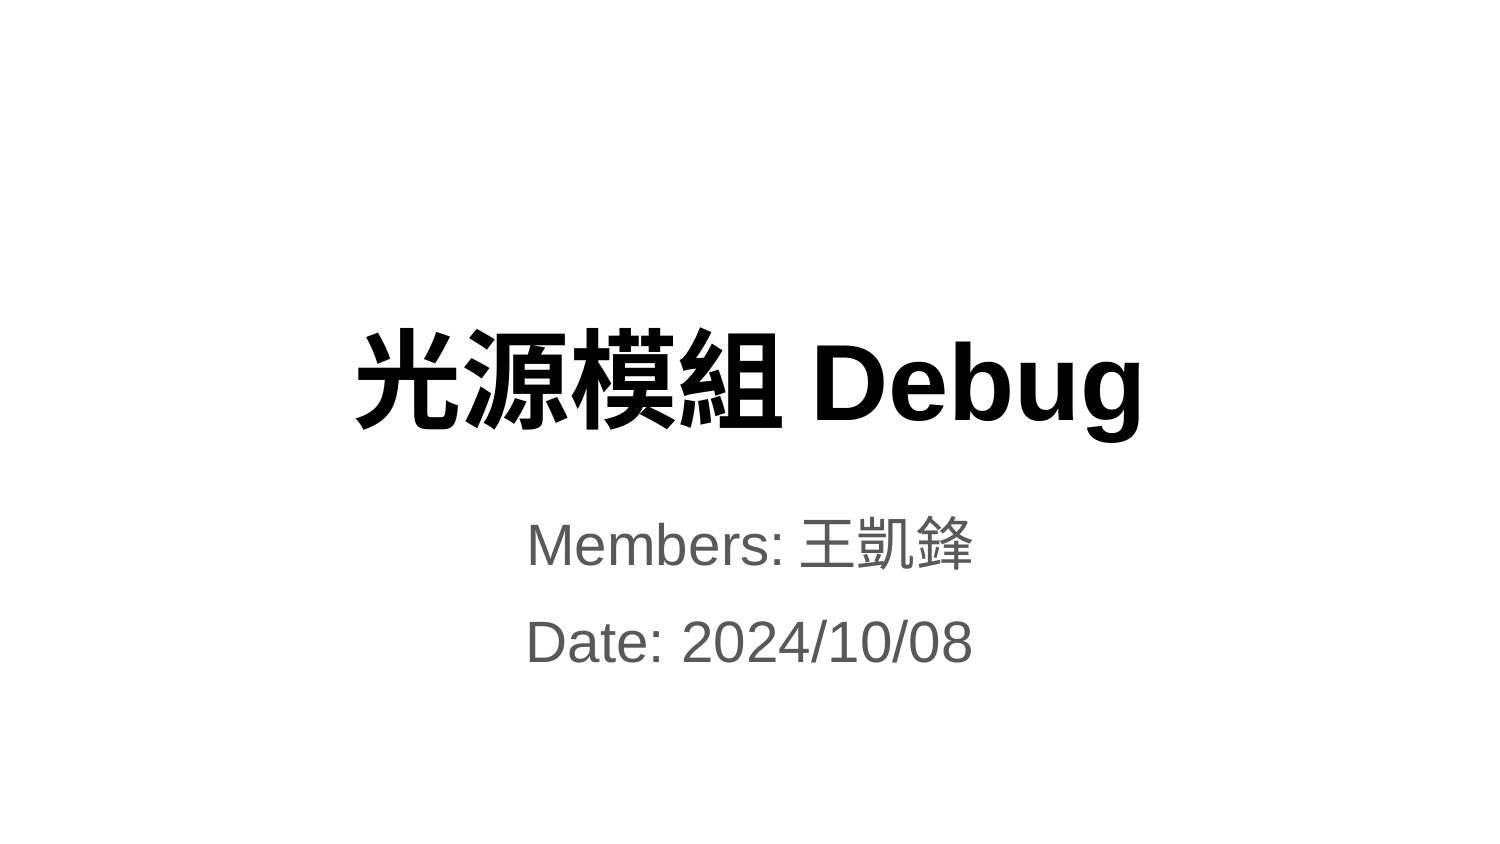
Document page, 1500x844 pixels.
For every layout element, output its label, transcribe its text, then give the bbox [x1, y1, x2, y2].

subtitle Members:王凱鋒 Date: 2024/10/08 [51, 464, 1449, 703]
title 光源模組Debug [51, 122, 1449, 459]
